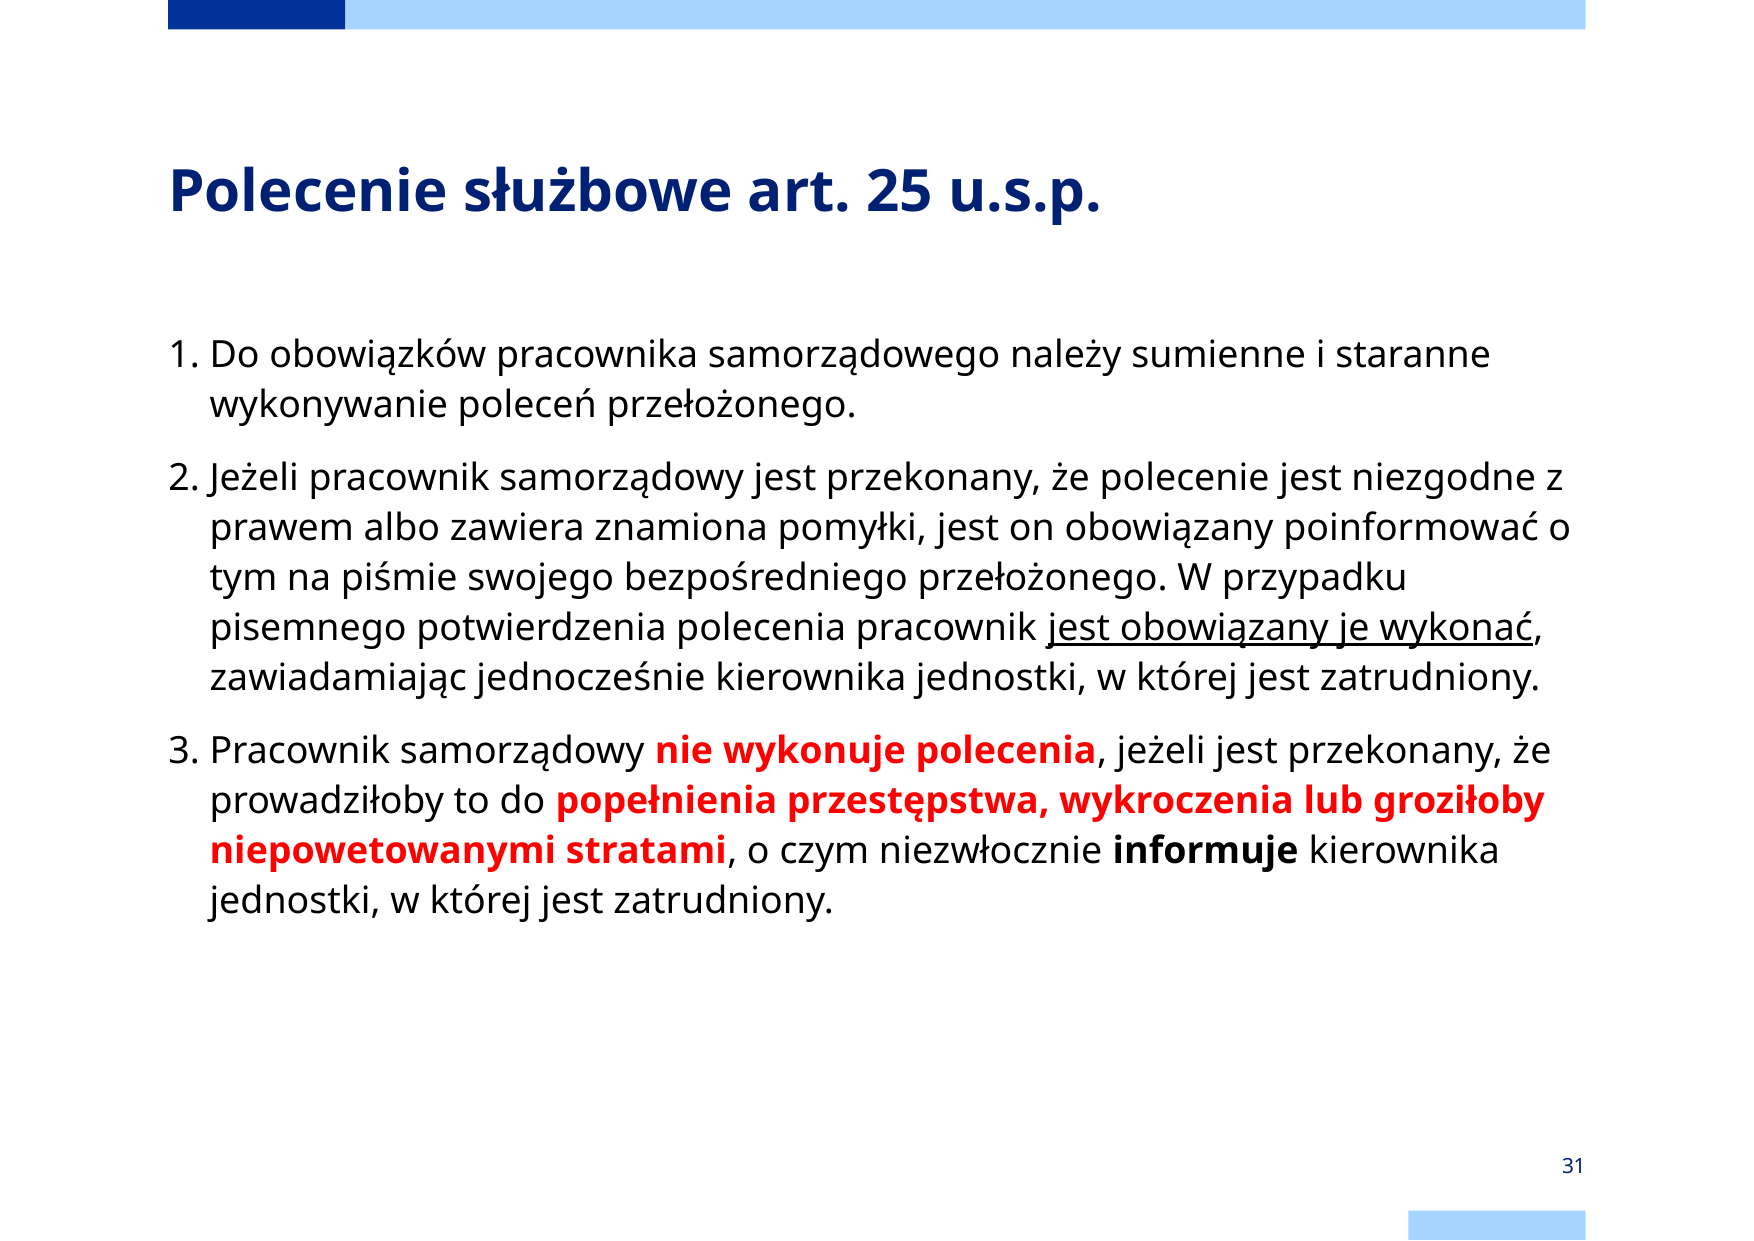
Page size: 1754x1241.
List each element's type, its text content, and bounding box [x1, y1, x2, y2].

title Polecenie służbowe art. 25 u.s.p. [168, 147, 1586, 324]
slide_number 31 [1408, 1151, 1586, 1182]
list 1. Do obowiązków pracownika samorządowego należy sumienne i staranne wykonywanie poleceń przełożonego. 2. Jeżeli pracownik samorządowy jest przekonany, że polecenie jest niezgodne z prawem albo zawiera znamiona pomyłki, jest on obowiązany poinformować o tym na piśmie swojego bezpośredniego przełożonego. W przypadku pisemnego potwierdzenia polecenia pracownik jest obowiązany je wykonać, zawiadamiając jednocześnie kierownika jednostki, w której jest zatrudniony. 3. Pracownik samorządowy nie wykonuje polecenia, jeżeli jest przekonany, że prowadziłoby to do popełnienia przestępstwa, wykroczenia lub groziłoby niepowetowanymi stratami, o czym niezwłocznie informuje kierownika jednostki, w której jest zatrudniony. [168, 324, 1586, 1093]
